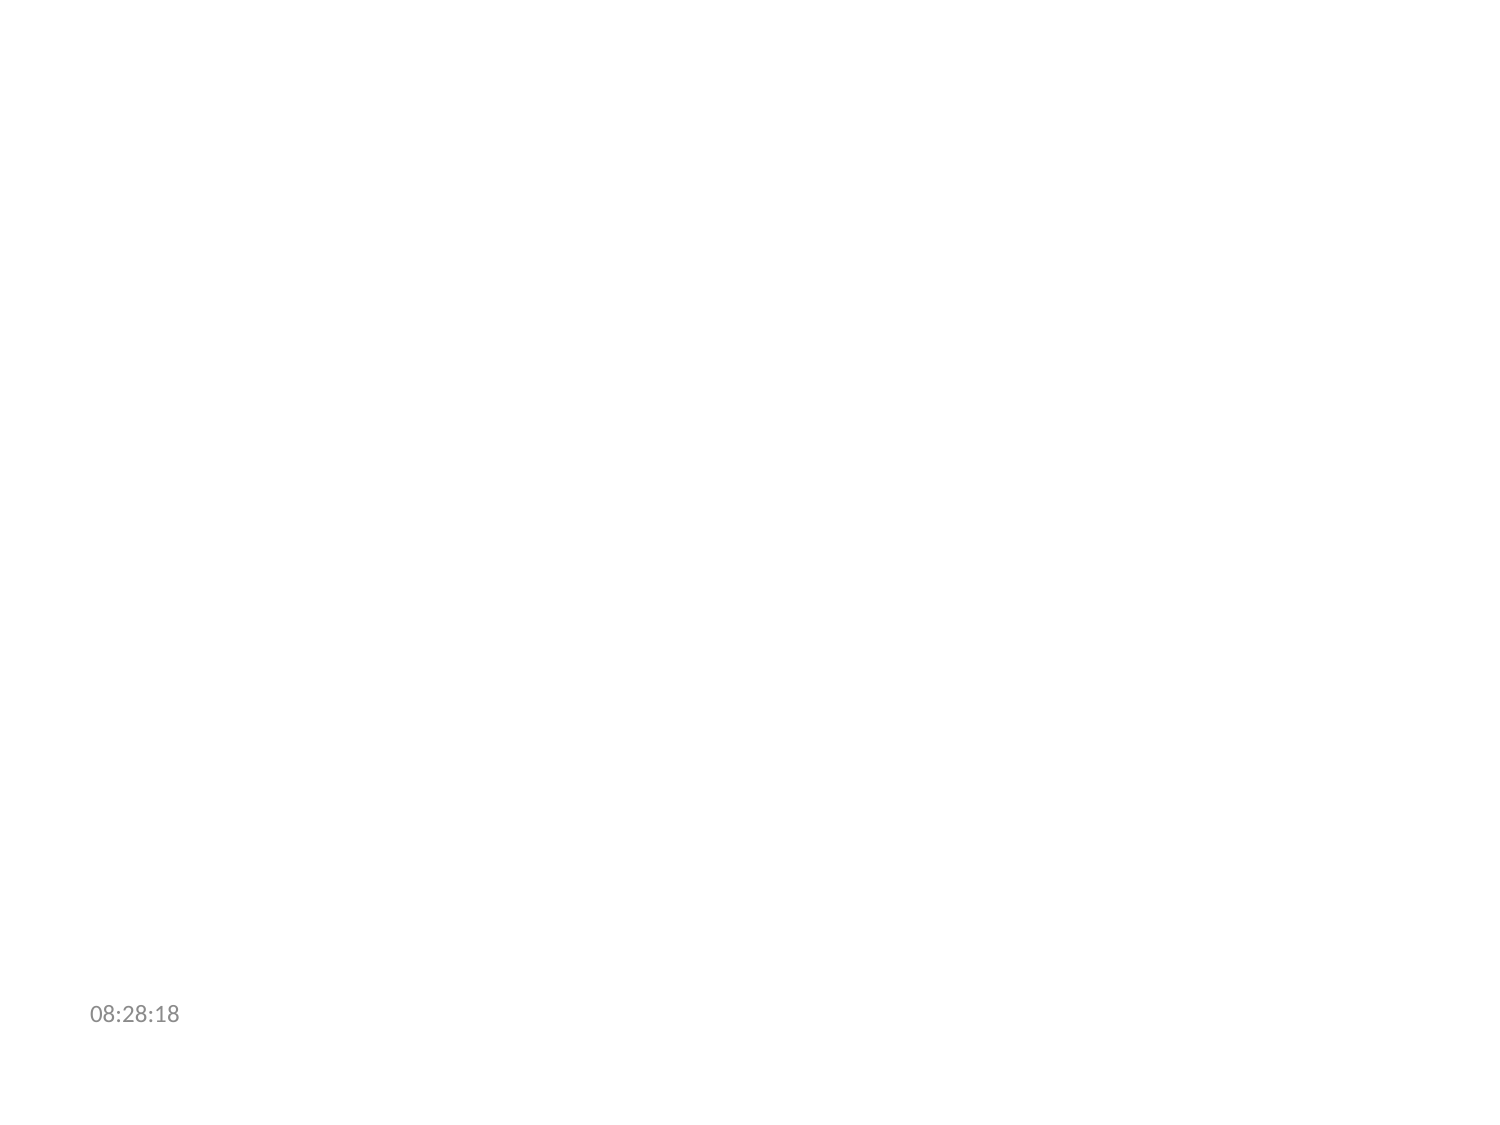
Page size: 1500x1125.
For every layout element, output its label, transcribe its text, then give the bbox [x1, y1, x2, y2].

text_box 15:35:09 [75, 982, 425, 1043]
